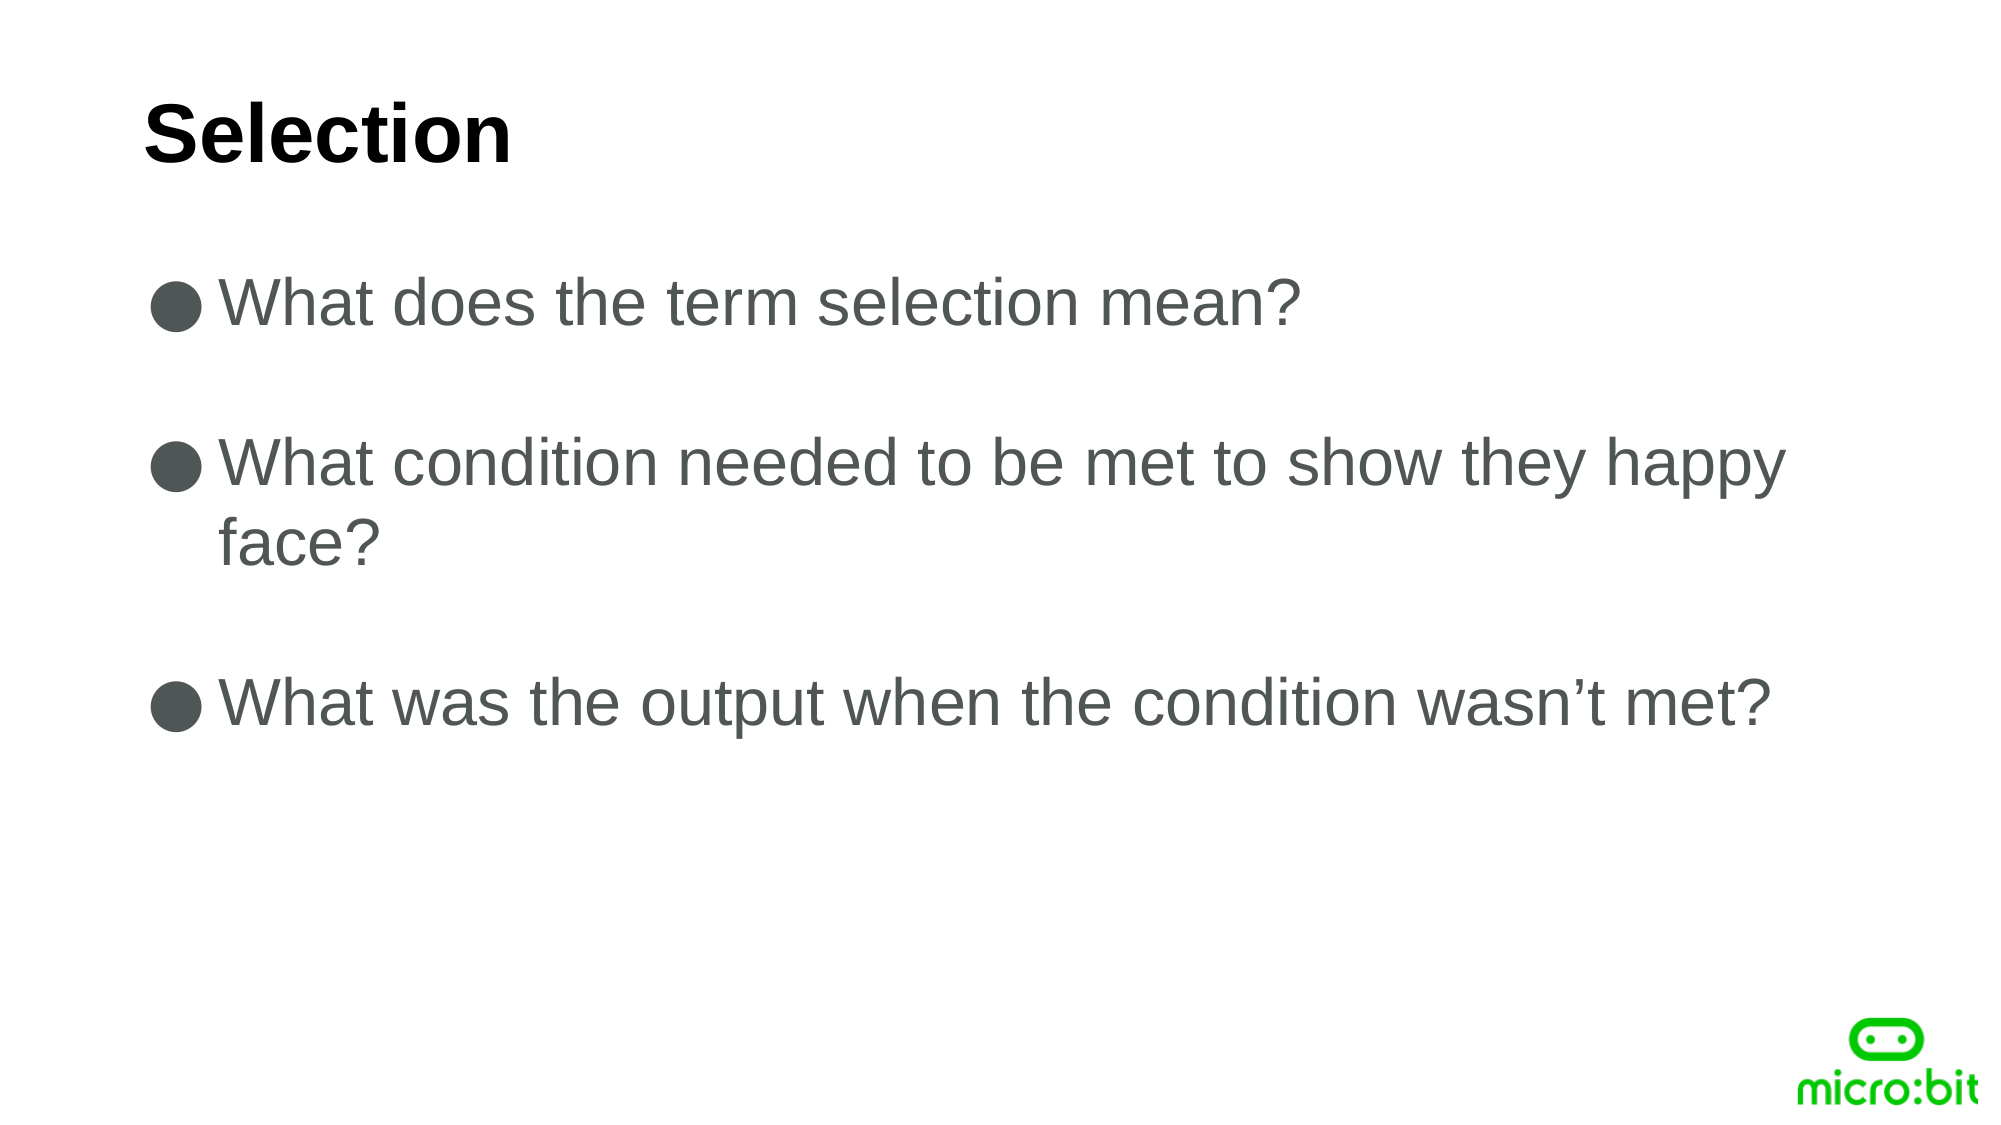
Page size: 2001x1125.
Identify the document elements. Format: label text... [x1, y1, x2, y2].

picture [1797, 1017, 1978, 1106]
text_box Selection What does the term selection mean? What condition needed to be met to show they happy face? What was the output when the condition wasn’t met? [128, 0, 1881, 809]
